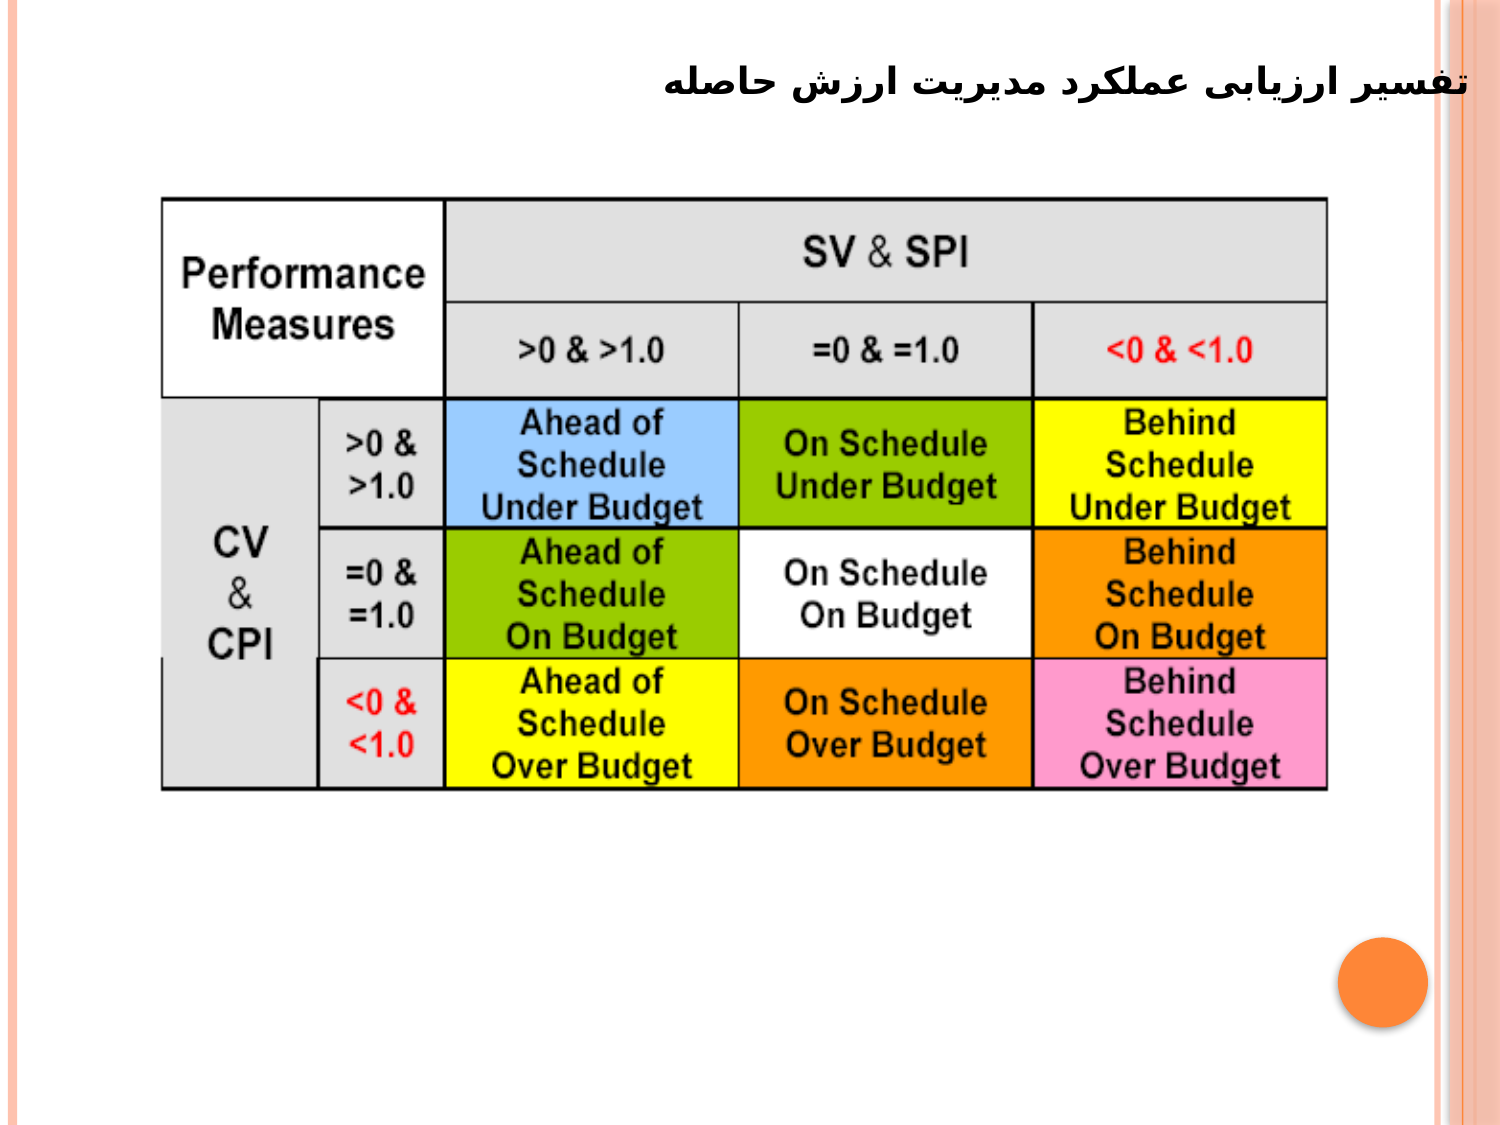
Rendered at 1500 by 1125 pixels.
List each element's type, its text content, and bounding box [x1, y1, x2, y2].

text_box تفسیر ارزیابی عملکرد مدیریت ارزش حاصله [647, 49, 1485, 110]
picture [149, 186, 1338, 801]
